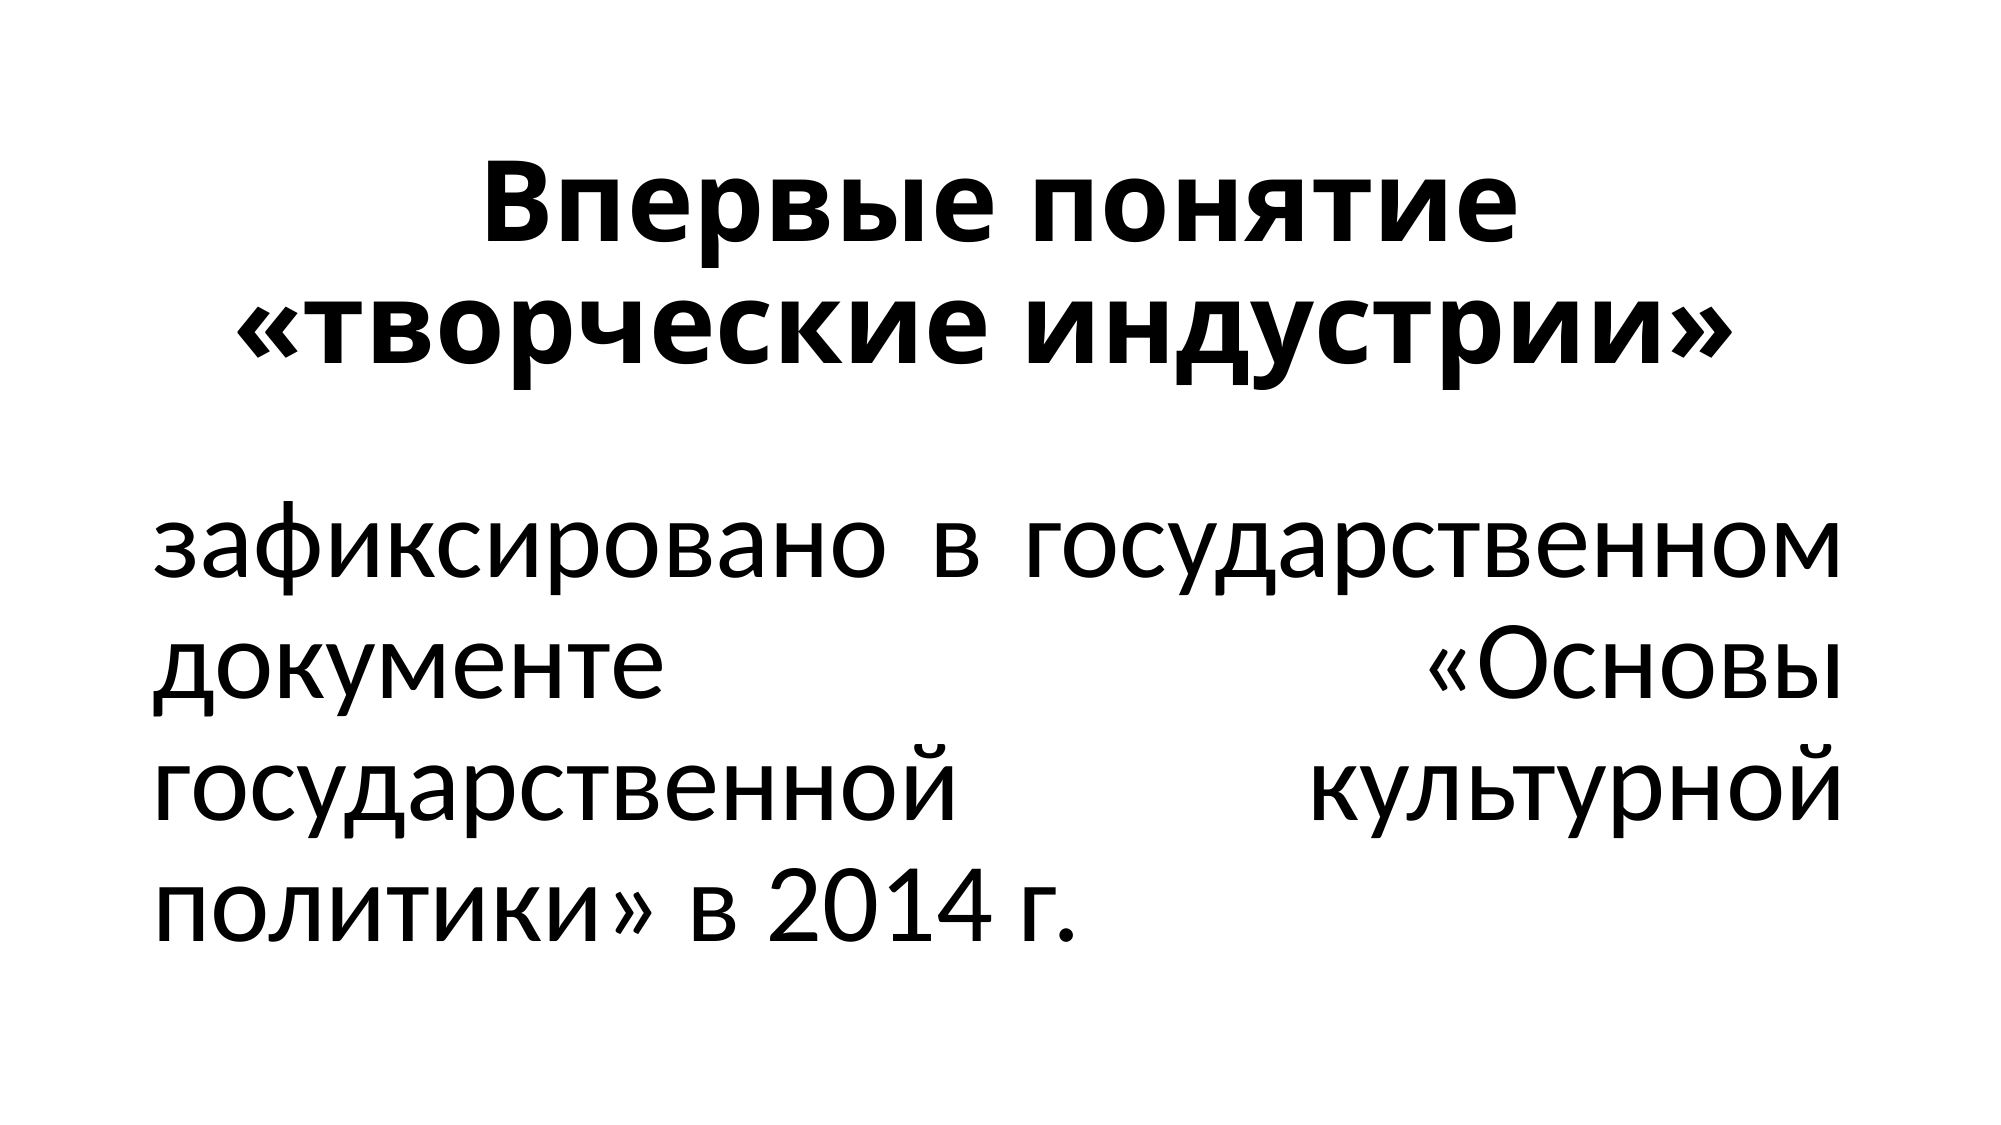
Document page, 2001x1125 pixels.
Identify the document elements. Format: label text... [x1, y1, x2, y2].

title Впервые понятие «творческие индустрии» [137, 59, 1863, 472]
list зафиксировано в государственном документе «Основы государственной культурной политики» в 2014 г. [137, 472, 1863, 1014]
